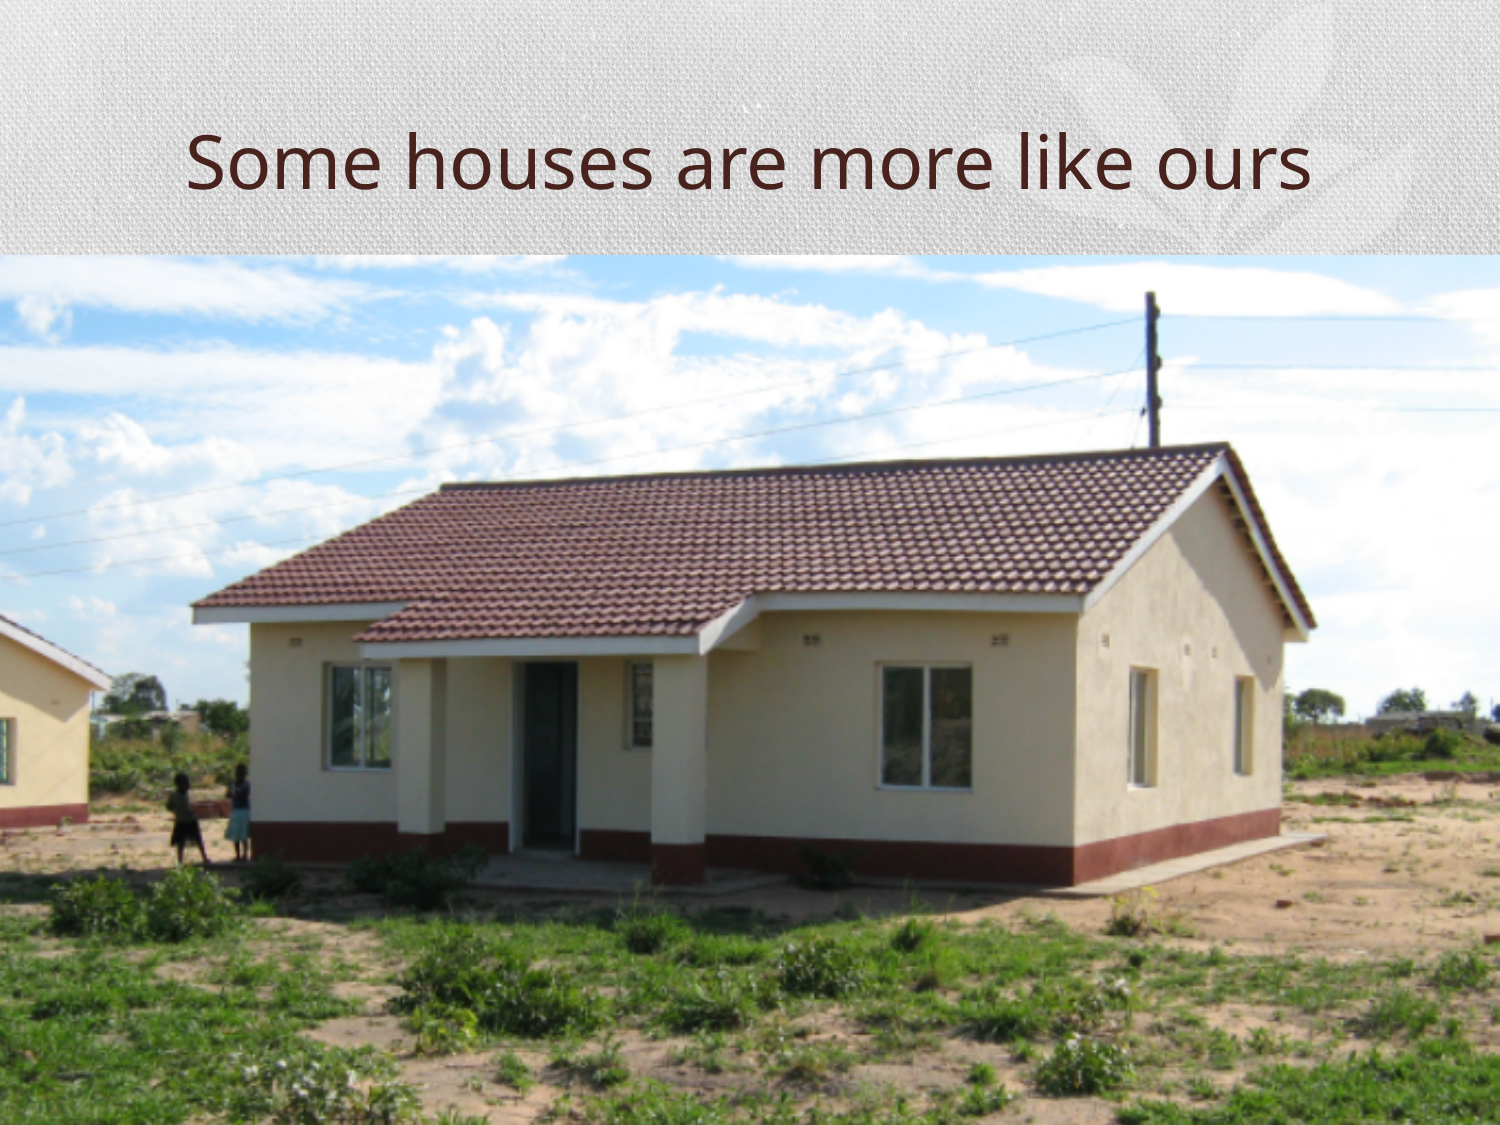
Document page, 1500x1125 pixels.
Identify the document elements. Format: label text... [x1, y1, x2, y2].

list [0, 255, 1500, 1125]
title Some houses are more like ours [45, 37, 1455, 213]
